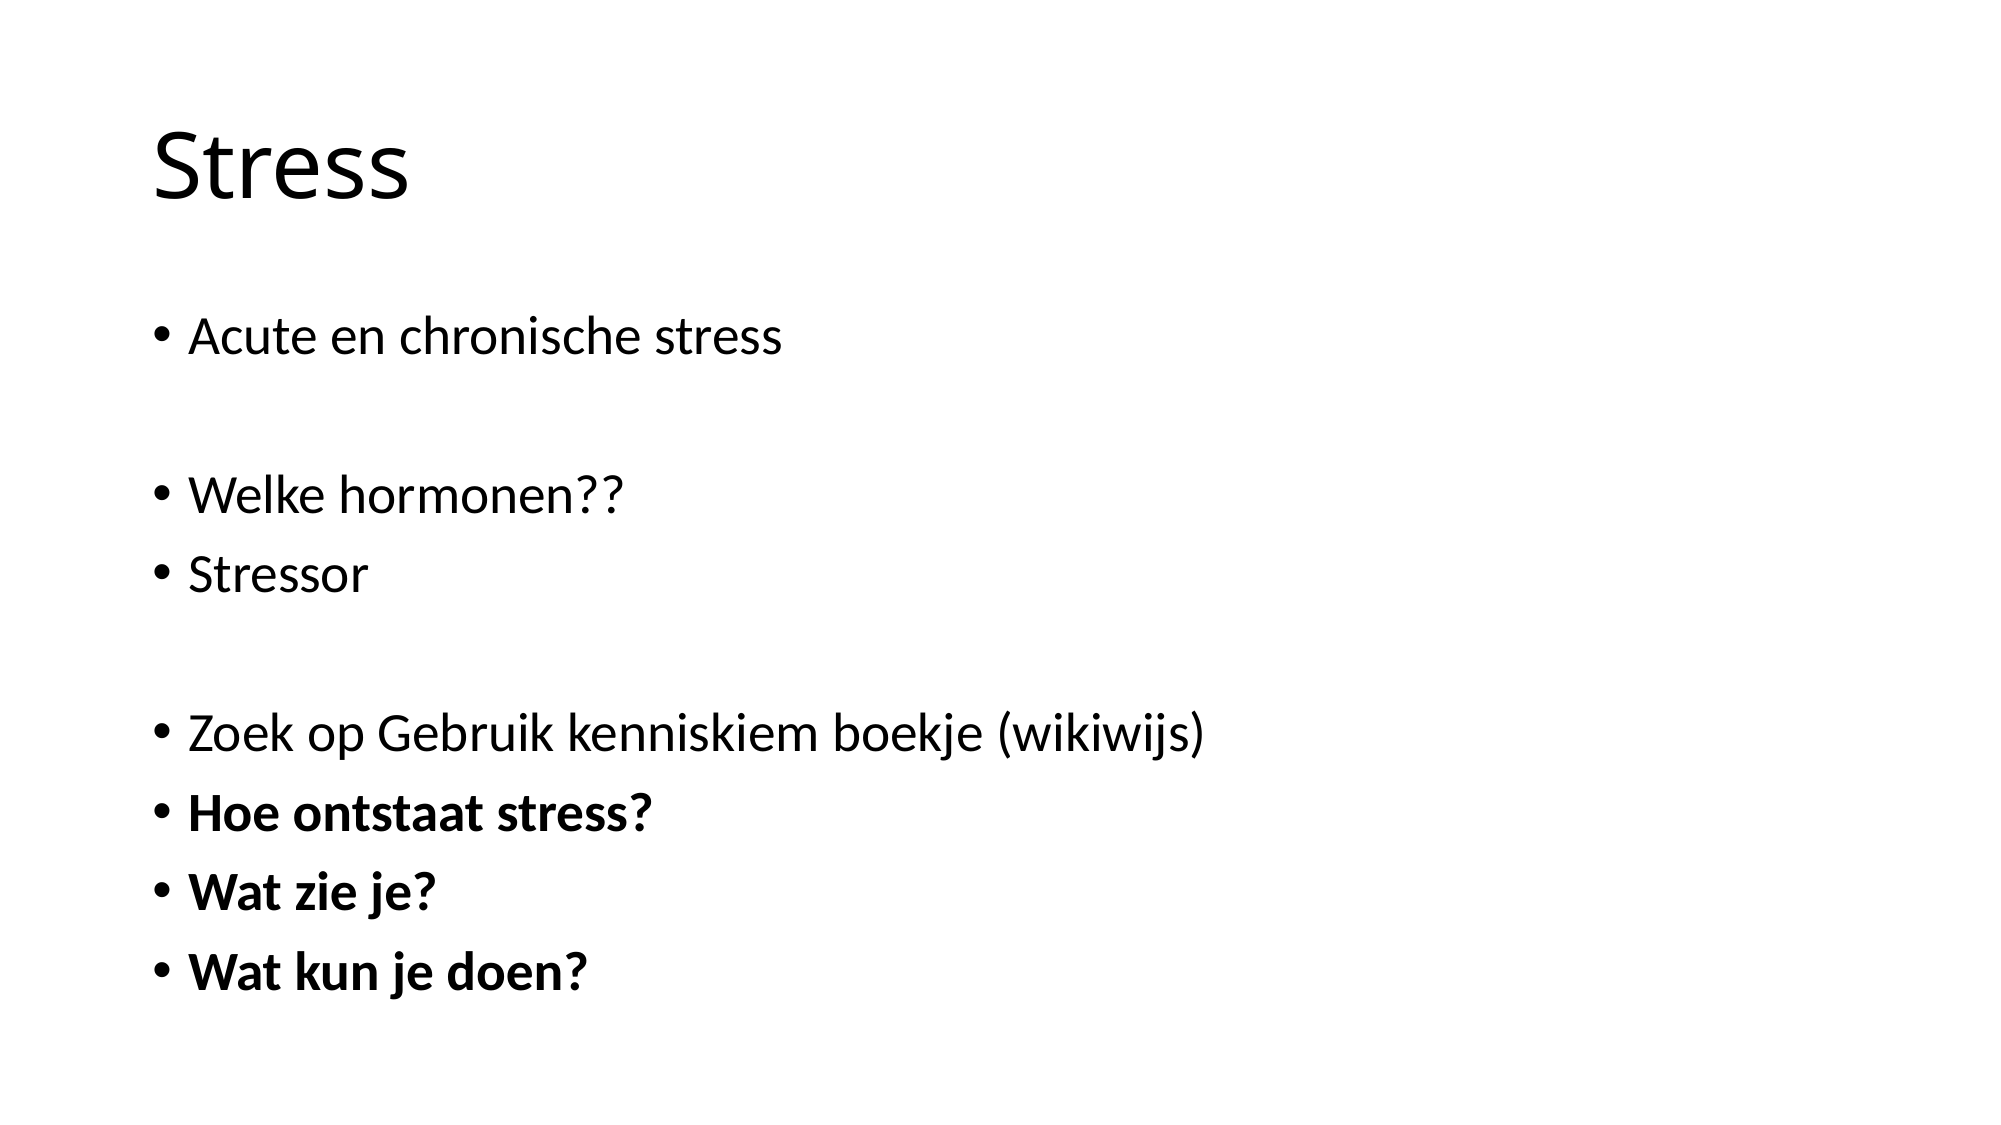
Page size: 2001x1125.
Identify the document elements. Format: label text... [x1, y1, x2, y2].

list Acute en chronische stress Welke hormonen?? Stressor Zoek op Gebruik kenniskiem boekje (wikiwijs) Hoe ontstaat stress? Wat zie je? Wat kun je doen? [137, 299, 1863, 1014]
title Stress [137, 59, 1863, 278]
